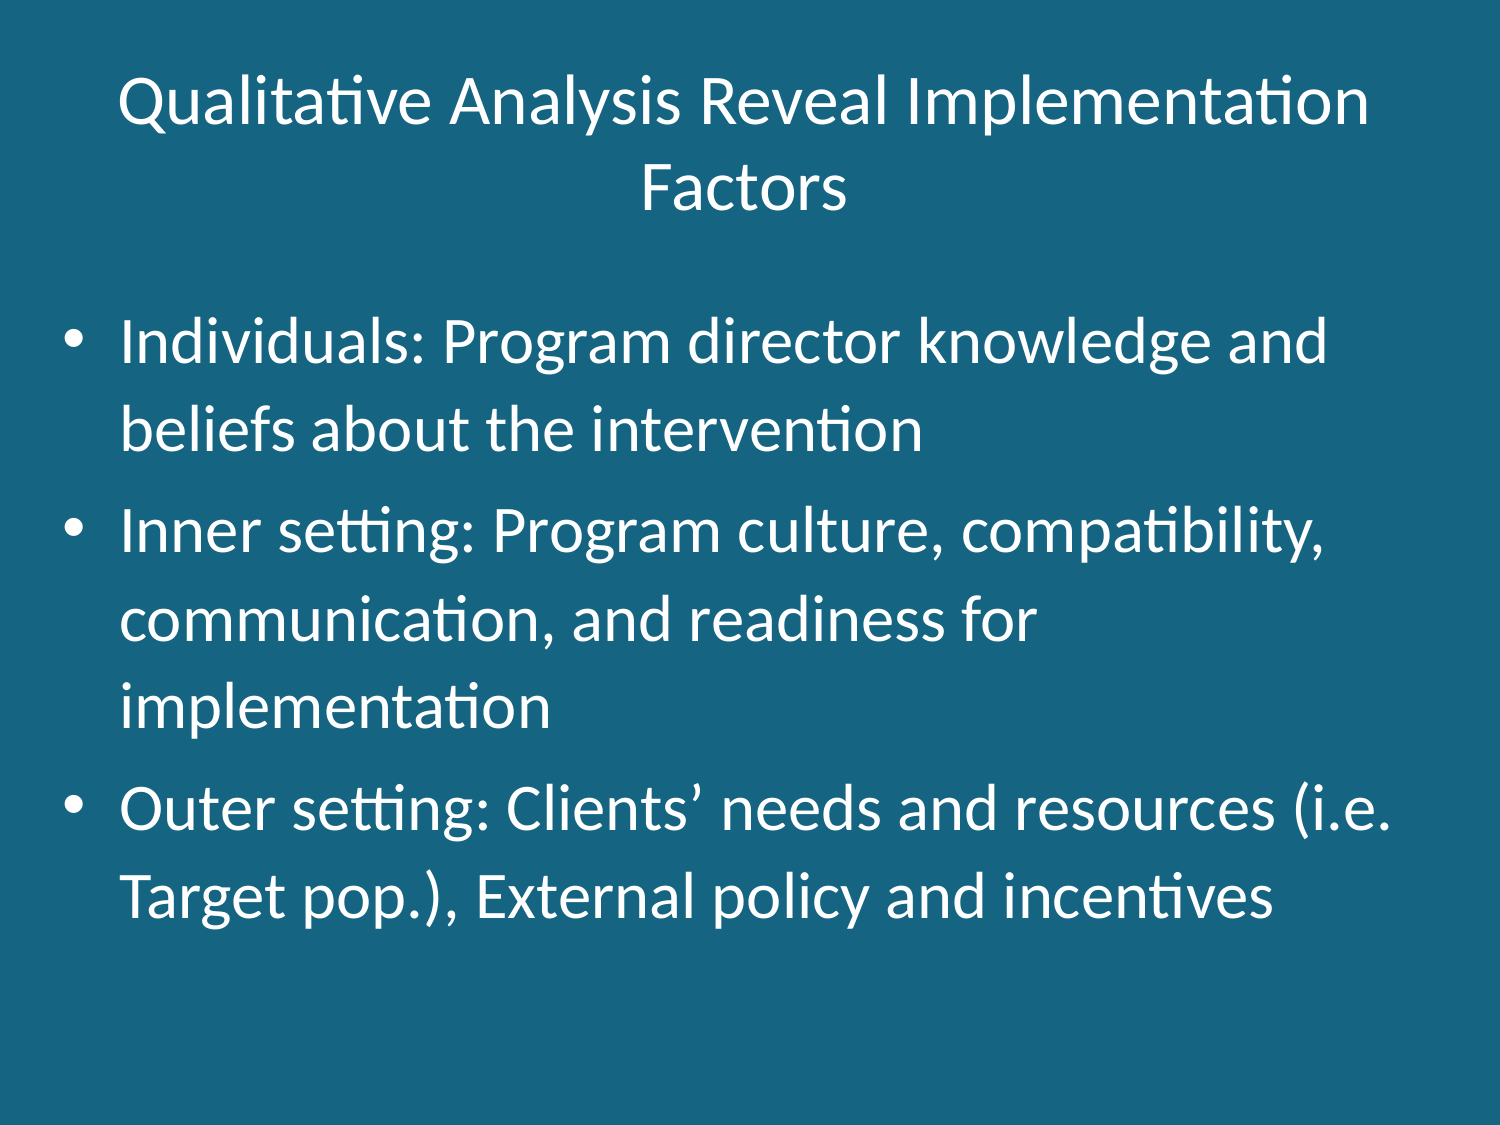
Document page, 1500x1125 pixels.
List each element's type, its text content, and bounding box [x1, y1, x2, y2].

list Individuals: Program director knowledge and beliefs about the intervention Inner setting: Program culture, compatibility, communication, and readiness for implementation Outer setting: Clients’ needs and resources (i.e. Target pop.), External policy and incentives [47, 281, 1465, 1032]
title Qualitative Analysis Reveal Implementation Factors [24, 45, 1465, 233]
